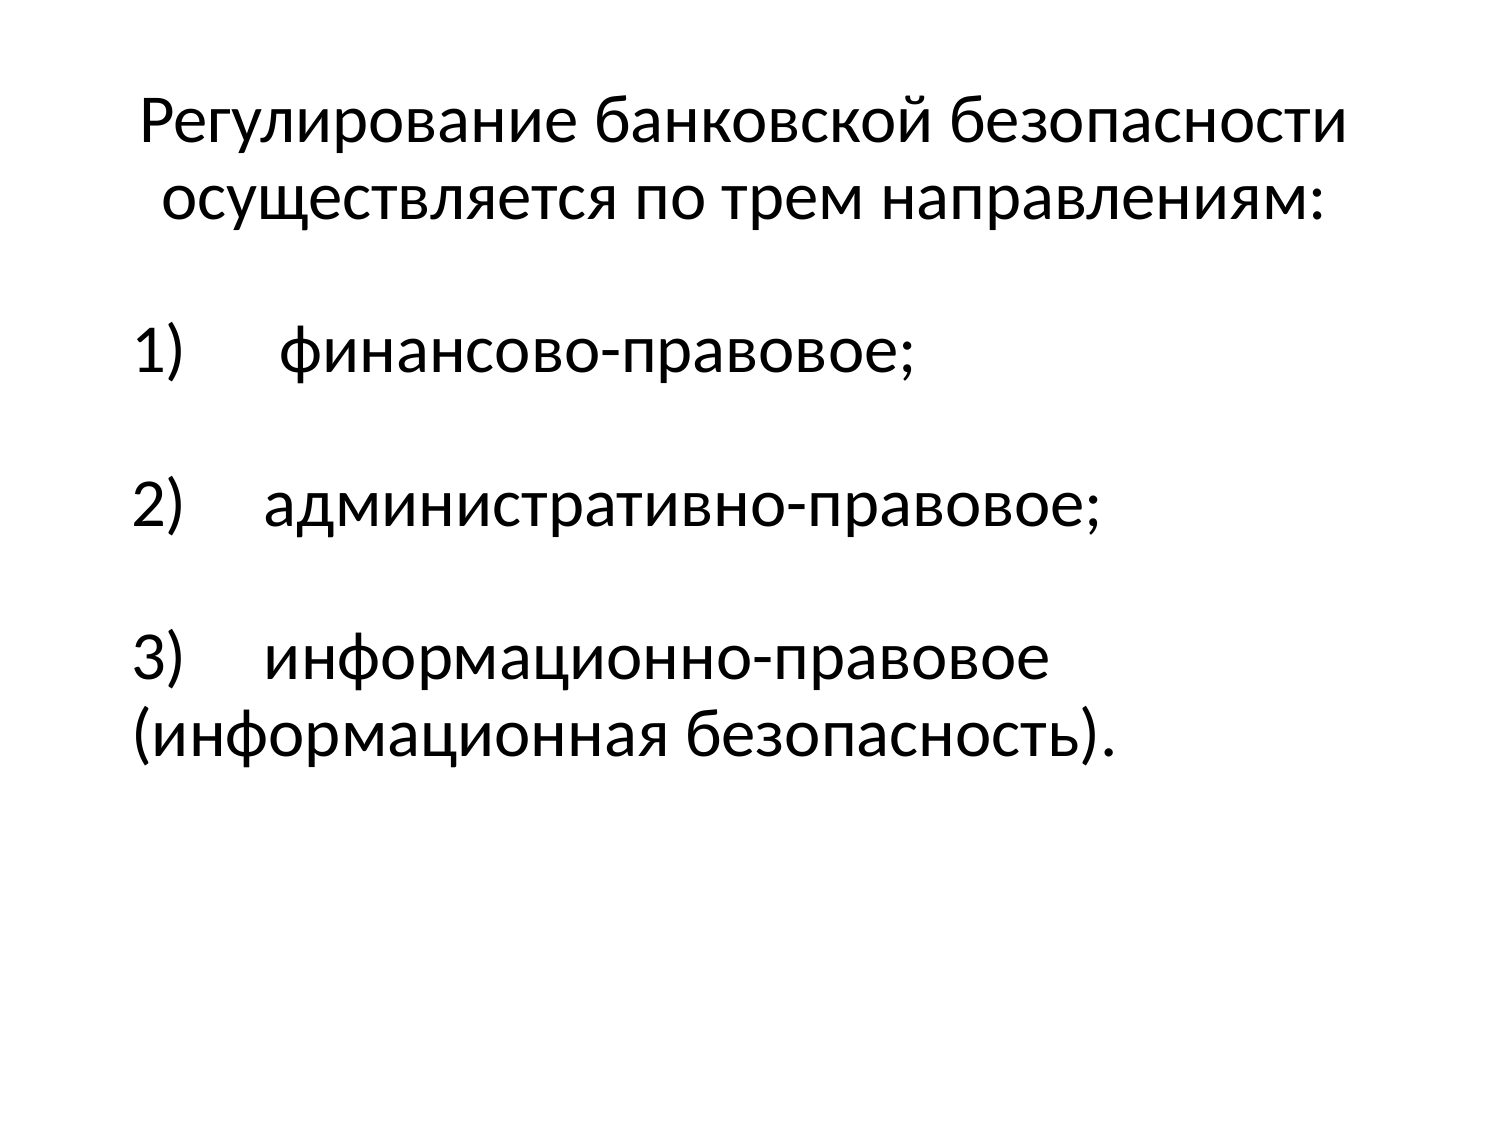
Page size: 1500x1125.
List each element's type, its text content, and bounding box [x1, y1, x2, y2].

text_box Регулирование банковской безопасности осуществляется по трем направлениям: 1) финансово-правовое; 2) административно-правовое; 3) информационно-правовое (информационная безопасность). [117, 74, 1372, 1008]
